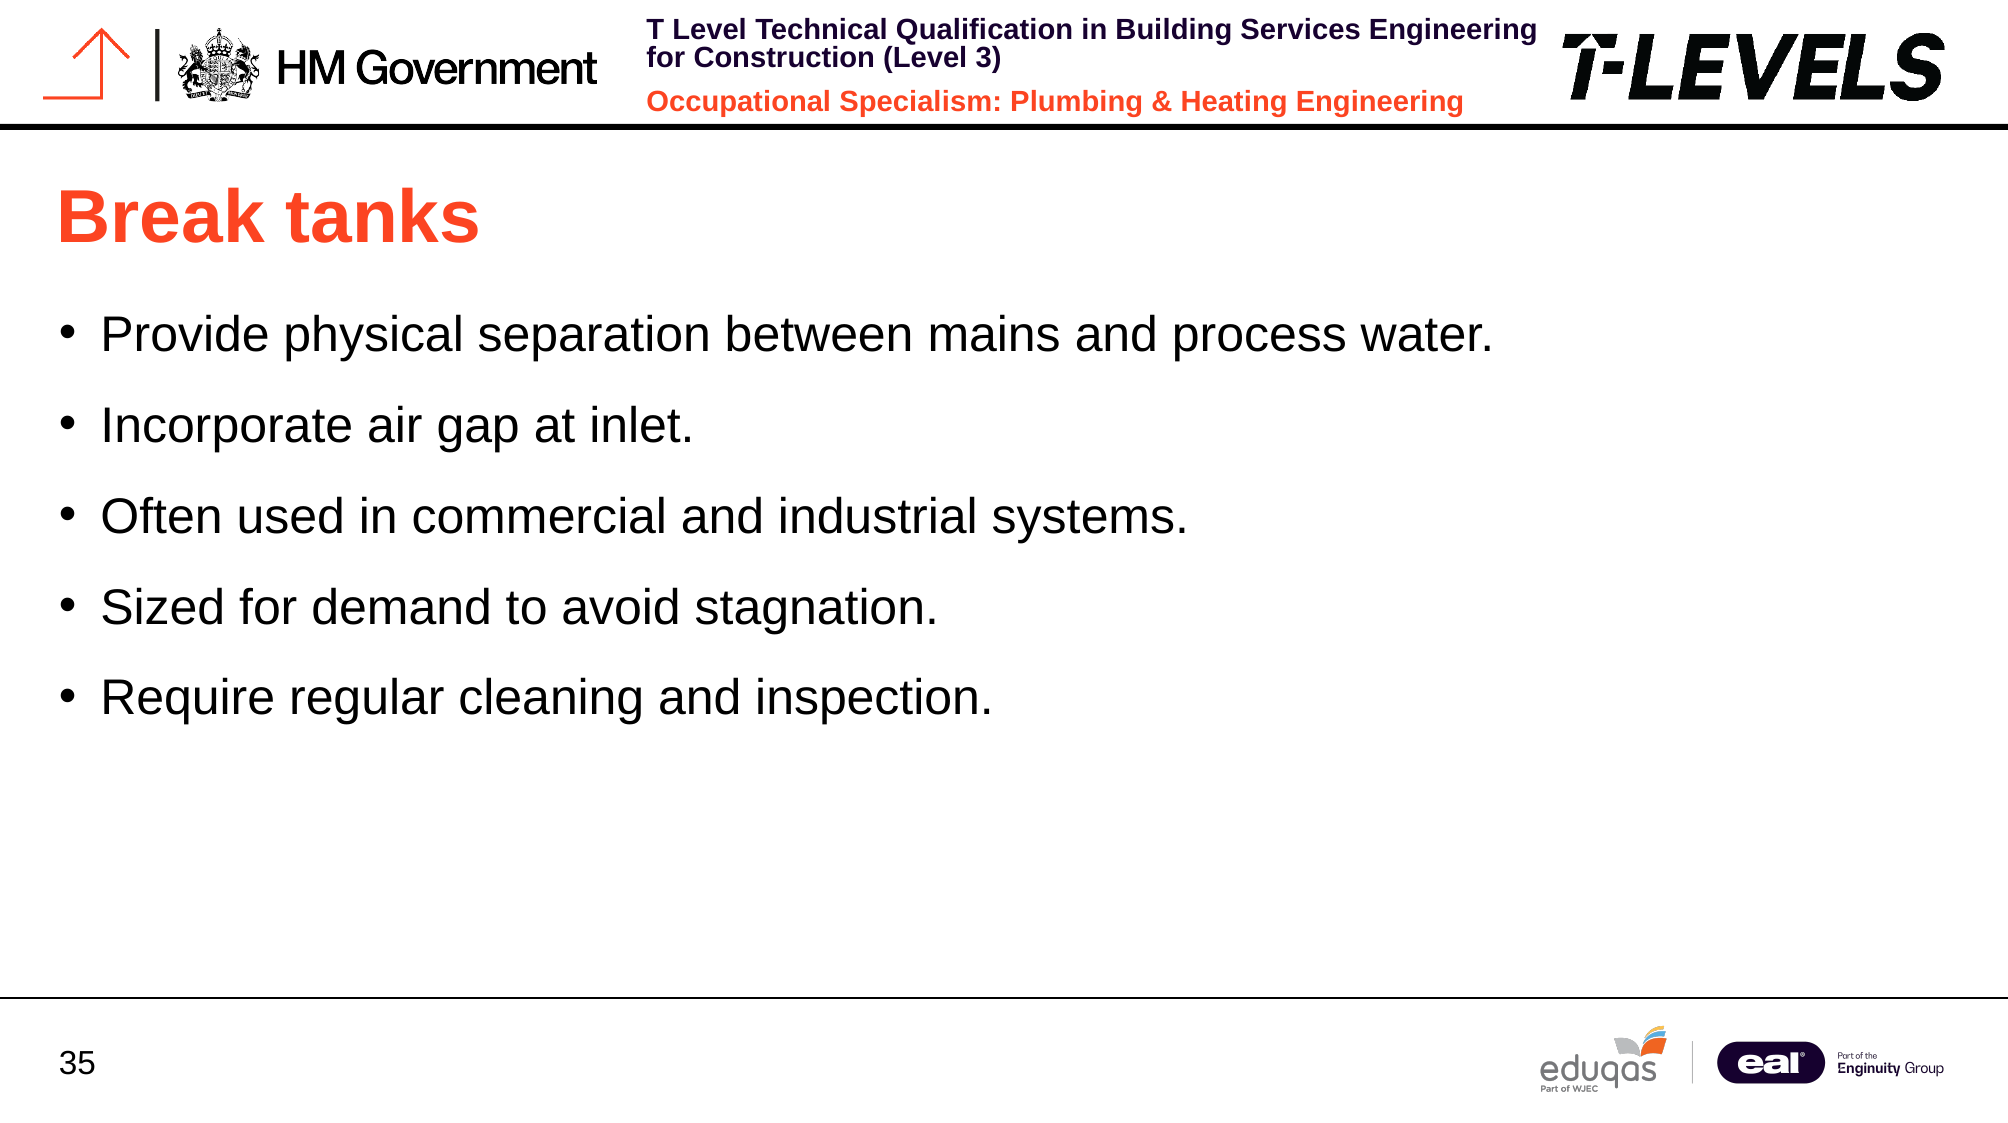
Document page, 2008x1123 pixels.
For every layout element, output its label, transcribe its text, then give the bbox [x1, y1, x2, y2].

picture [1543, 25, 1964, 108]
title Break tanks [41, 111, 1949, 314]
list Provide physical separation between mains and process water. Incorporate air gap at inlet. Often used in commercial and industrial systems. Sized for demand to avoid stagnation. Require regular cleaning and inspection. [59, 295, 1949, 975]
picture [38, 27, 136, 100]
picture [1535, 1021, 1949, 1097]
picture [155, 28, 597, 102]
